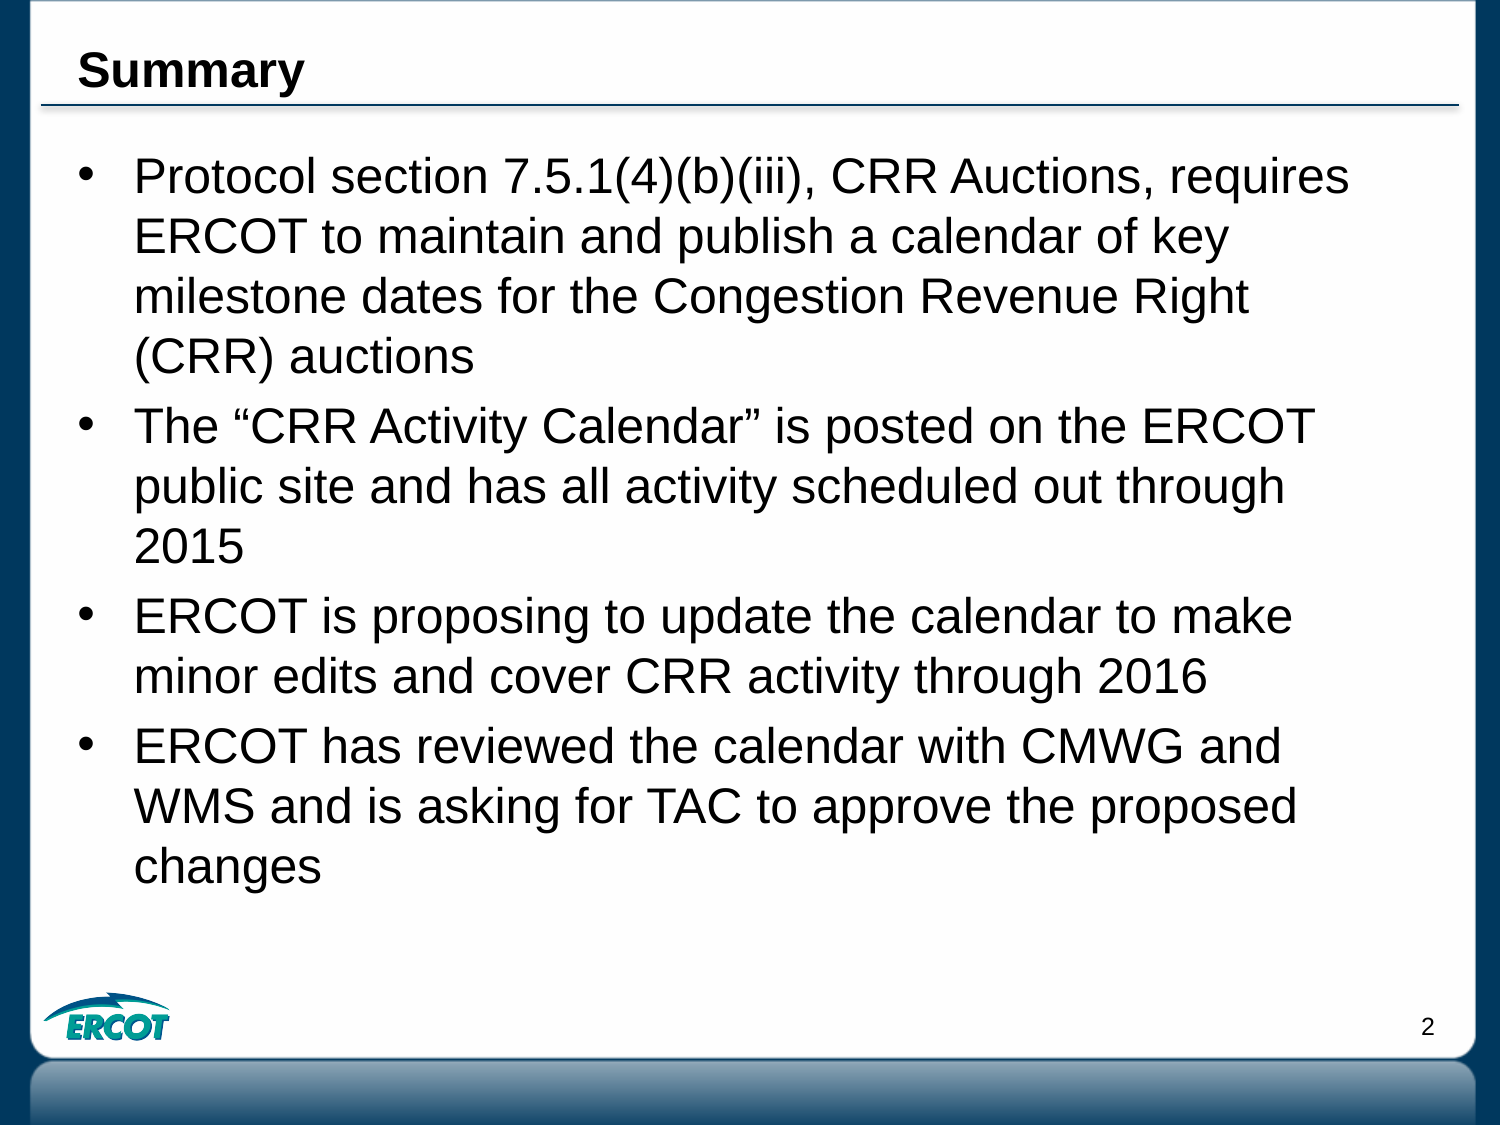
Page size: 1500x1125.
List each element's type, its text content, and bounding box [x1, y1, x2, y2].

title Summary [62, 29, 1450, 106]
picture [0, 0, 1500, 1125]
list Protocol section 7.5.1(4)(b)(iii), CRR Auctions, requires ERCOT to maintain and publish a calendar of key milestone dates for the Congestion Revenue Right (CRR) auctions The “CRR Activity Calendar” is posted on the ERCOT public site and has all activity scheduled out through 2015 ERCOT is proposing to update the calendar to make minor edits and cover CRR activity through 2016 ERCOT has reviewed the calendar with CMWG and WMS and is asking for TAC to approve the proposed changes [62, 135, 1413, 976]
